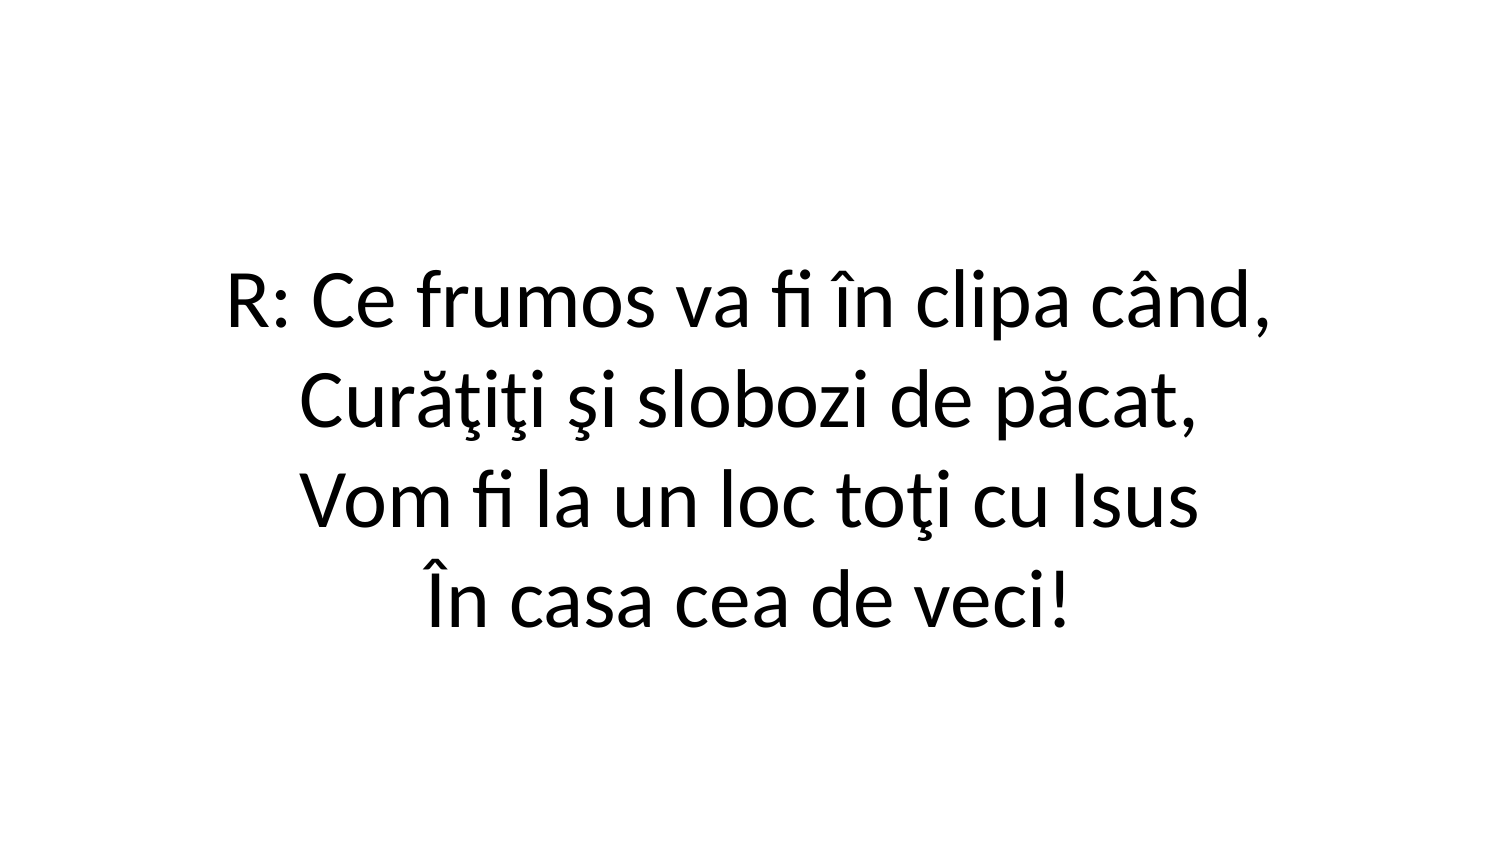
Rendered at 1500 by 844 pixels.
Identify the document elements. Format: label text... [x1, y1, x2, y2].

text_box R: Ce frumos va fi în clipa când, Curăţiţi şi slobozi de păcat, Vom fi la un loc toţi cu Isus În casa cea de veci! [210, 192, 1290, 652]
